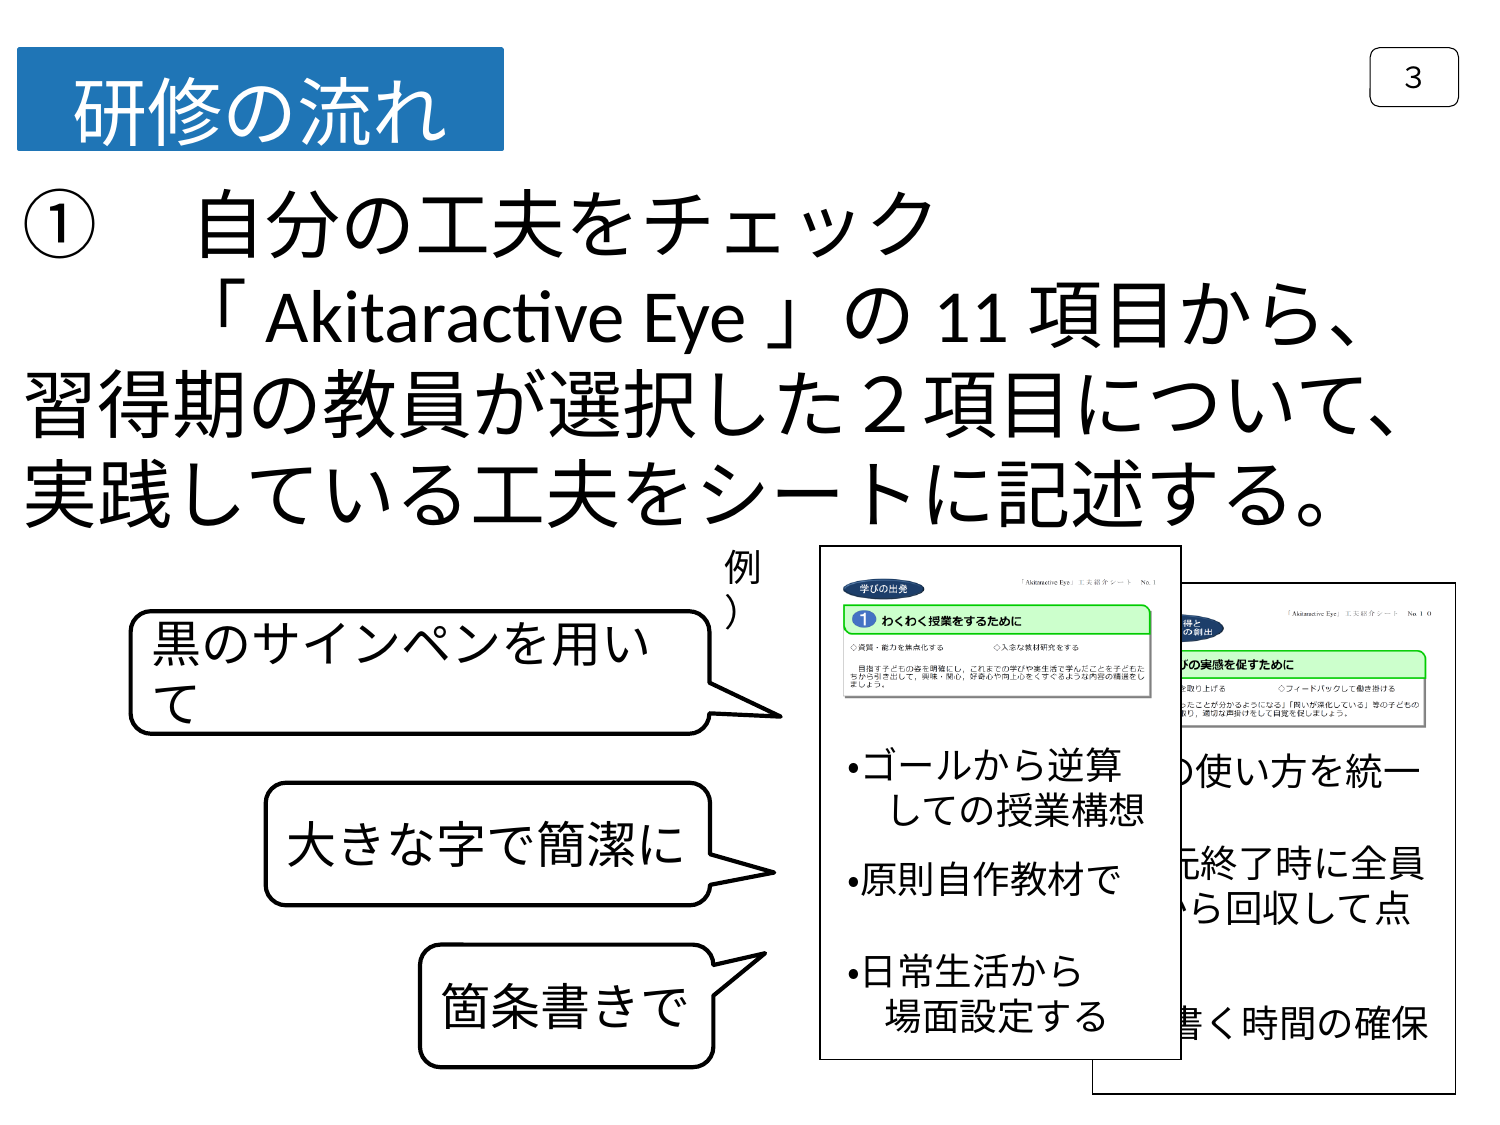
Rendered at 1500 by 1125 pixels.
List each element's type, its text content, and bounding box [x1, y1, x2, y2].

text_box 研修の流れ [17, 47, 504, 151]
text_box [1092, 583, 1459, 1094]
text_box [820, 546, 1193, 1059]
text_box ① 自分の工夫をチェック 「Akitaractive Eye」の11項目から、習得期の教員が選択した２項目について、実践している工夫をシートに記述する。 [8, 169, 1491, 545]
text_box ３ [1367, 45, 1461, 109]
text_box 箇条書きで [417, 942, 768, 1070]
text_box 黒のサインペンを用いて [128, 609, 783, 736]
text_box 例） [710, 536, 804, 642]
text_box 大きな字で簡潔に [263, 780, 777, 908]
